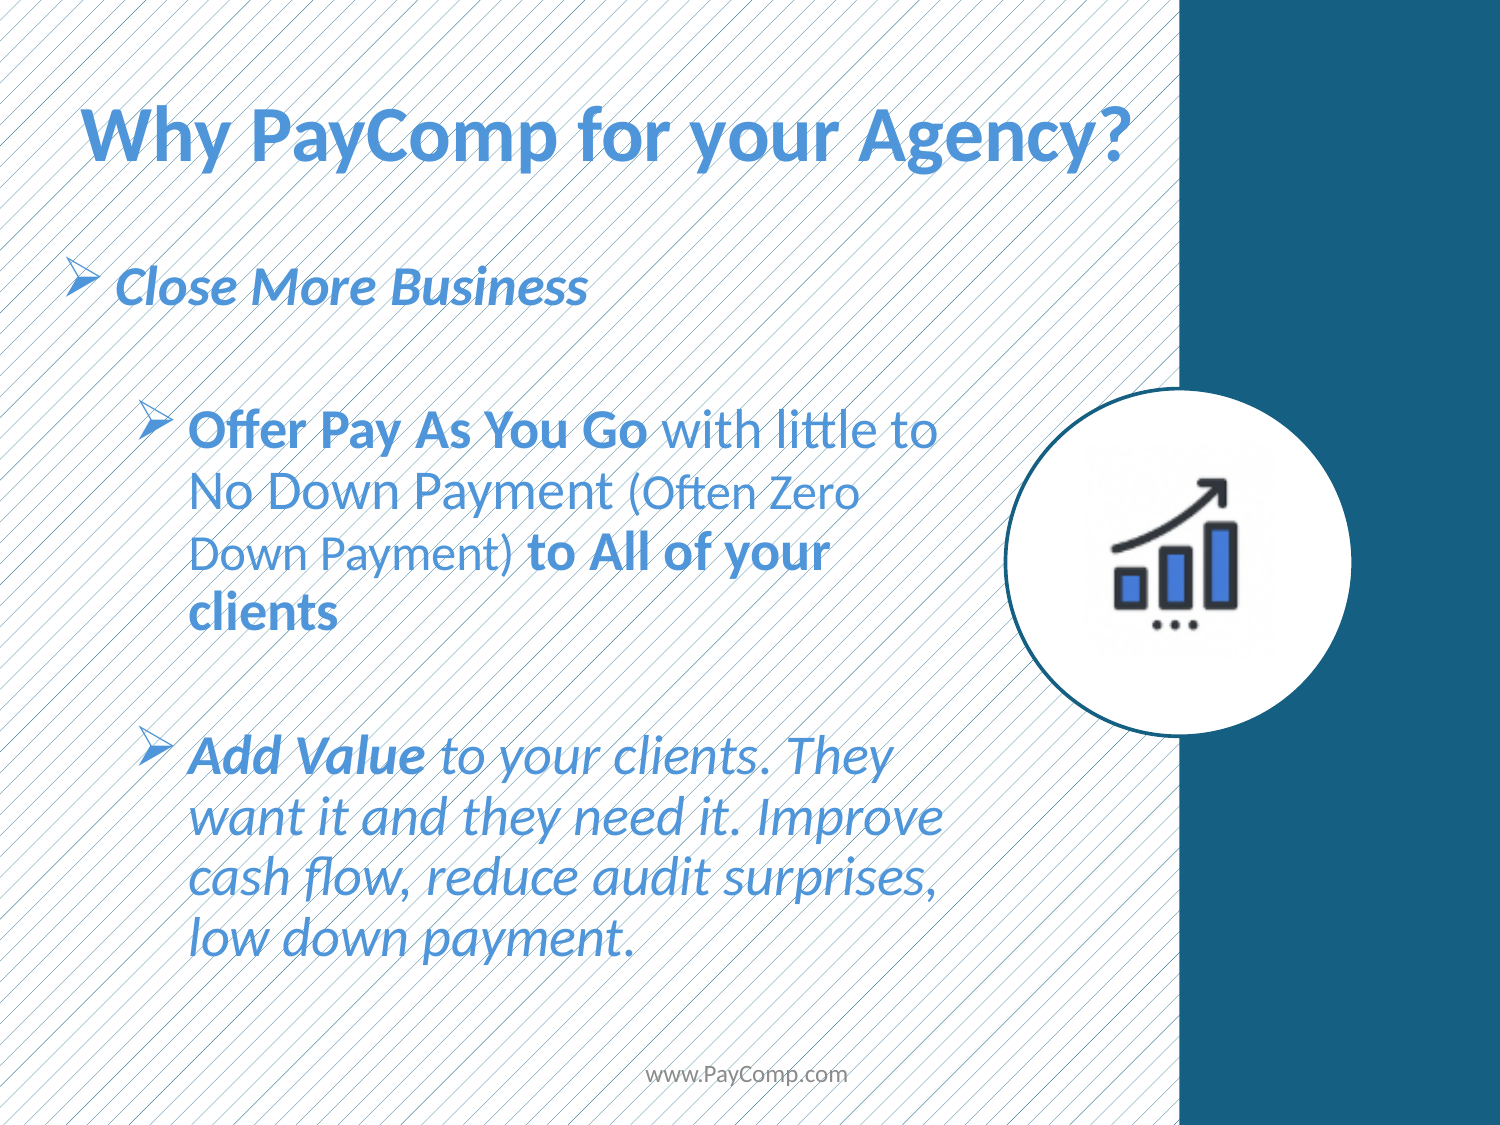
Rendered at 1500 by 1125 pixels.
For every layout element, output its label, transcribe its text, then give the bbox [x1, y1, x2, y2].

text_box [65, 87, 986, 251]
text_box Why PayComp for your Agency? [65, 54, 1164, 218]
footer www.PayComp.com [512, 1042, 988, 1103]
text_box [1003, 386, 1356, 739]
text_box Close More Business Offer Pay As You Go with little to No Down Payment (Often Zero Down Payment) to All of your clients Add Value to your clients. They want it and they need it. Improve cash flow, reduce audit surprises, low down payment. [45, 249, 966, 978]
text_box [1177, 0, 1500, 1125]
picture [1083, 443, 1276, 659]
